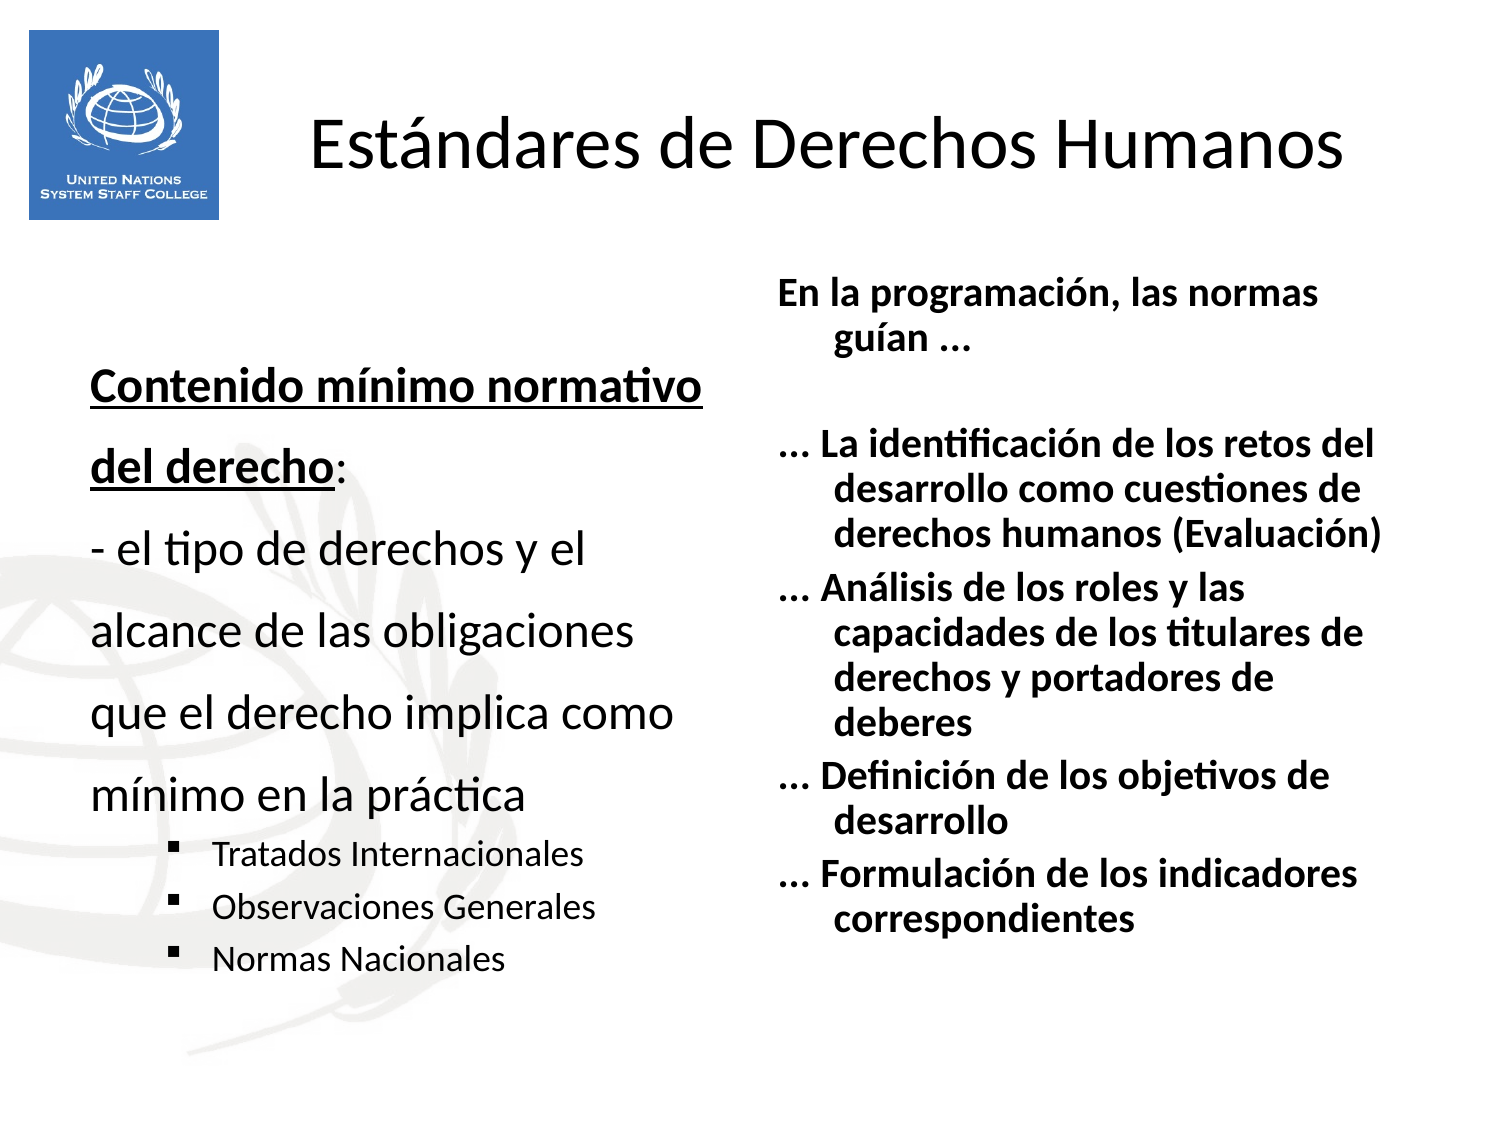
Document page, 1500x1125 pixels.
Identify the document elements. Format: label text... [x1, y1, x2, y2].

title Estándares de Derechos Humanos [229, 44, 1426, 233]
list Contenido mínimo normativo del derecho: - el tipo de derechos y el alcance de las obligaciones que el derecho implica como mínimo en la práctica Tratados Internacionales Observaciones Generales Normas Nacionales [74, 262, 738, 1006]
picture [29, 30, 219, 220]
list En la programación, las normas guían ... ... La identificación de los retos del desarrollo como cuestiones de derechos humanos (Evaluación) ... Análisis de los roles y las capacidades de los titulares de derechos y portadores de deberes ... Definición de los objetivos de desarrollo ... Formulación de los indicadores correspondientes [762, 262, 1426, 1006]
